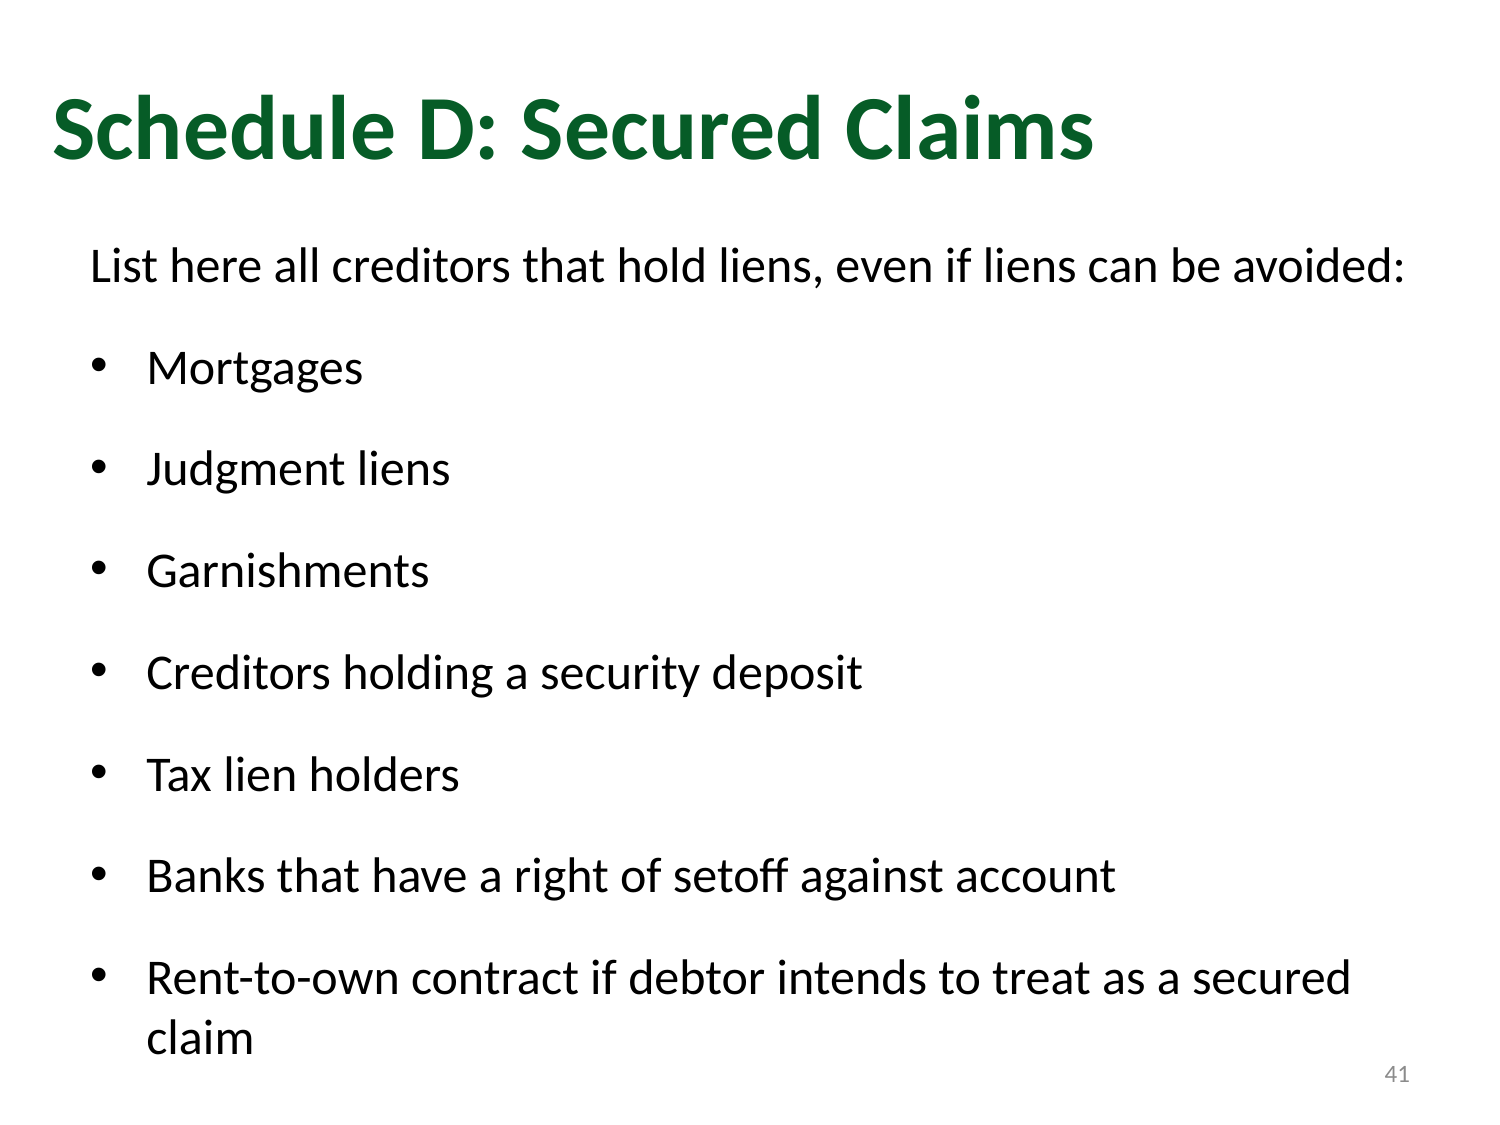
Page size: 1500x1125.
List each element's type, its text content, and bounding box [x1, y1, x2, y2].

title Schedule D: Secured Claims [37, 45, 1425, 200]
slide_number 41 [1074, 1042, 1425, 1103]
list List here all creditors that hold liens, even if liens can be avoided: Mortgages Judgment liens Garnishments Creditors holding a security deposit Tax lien holders Banks that have a right of setoff against account Rent-to-own contract if debtor intends to treat as a secured claim [75, 224, 1425, 1005]
